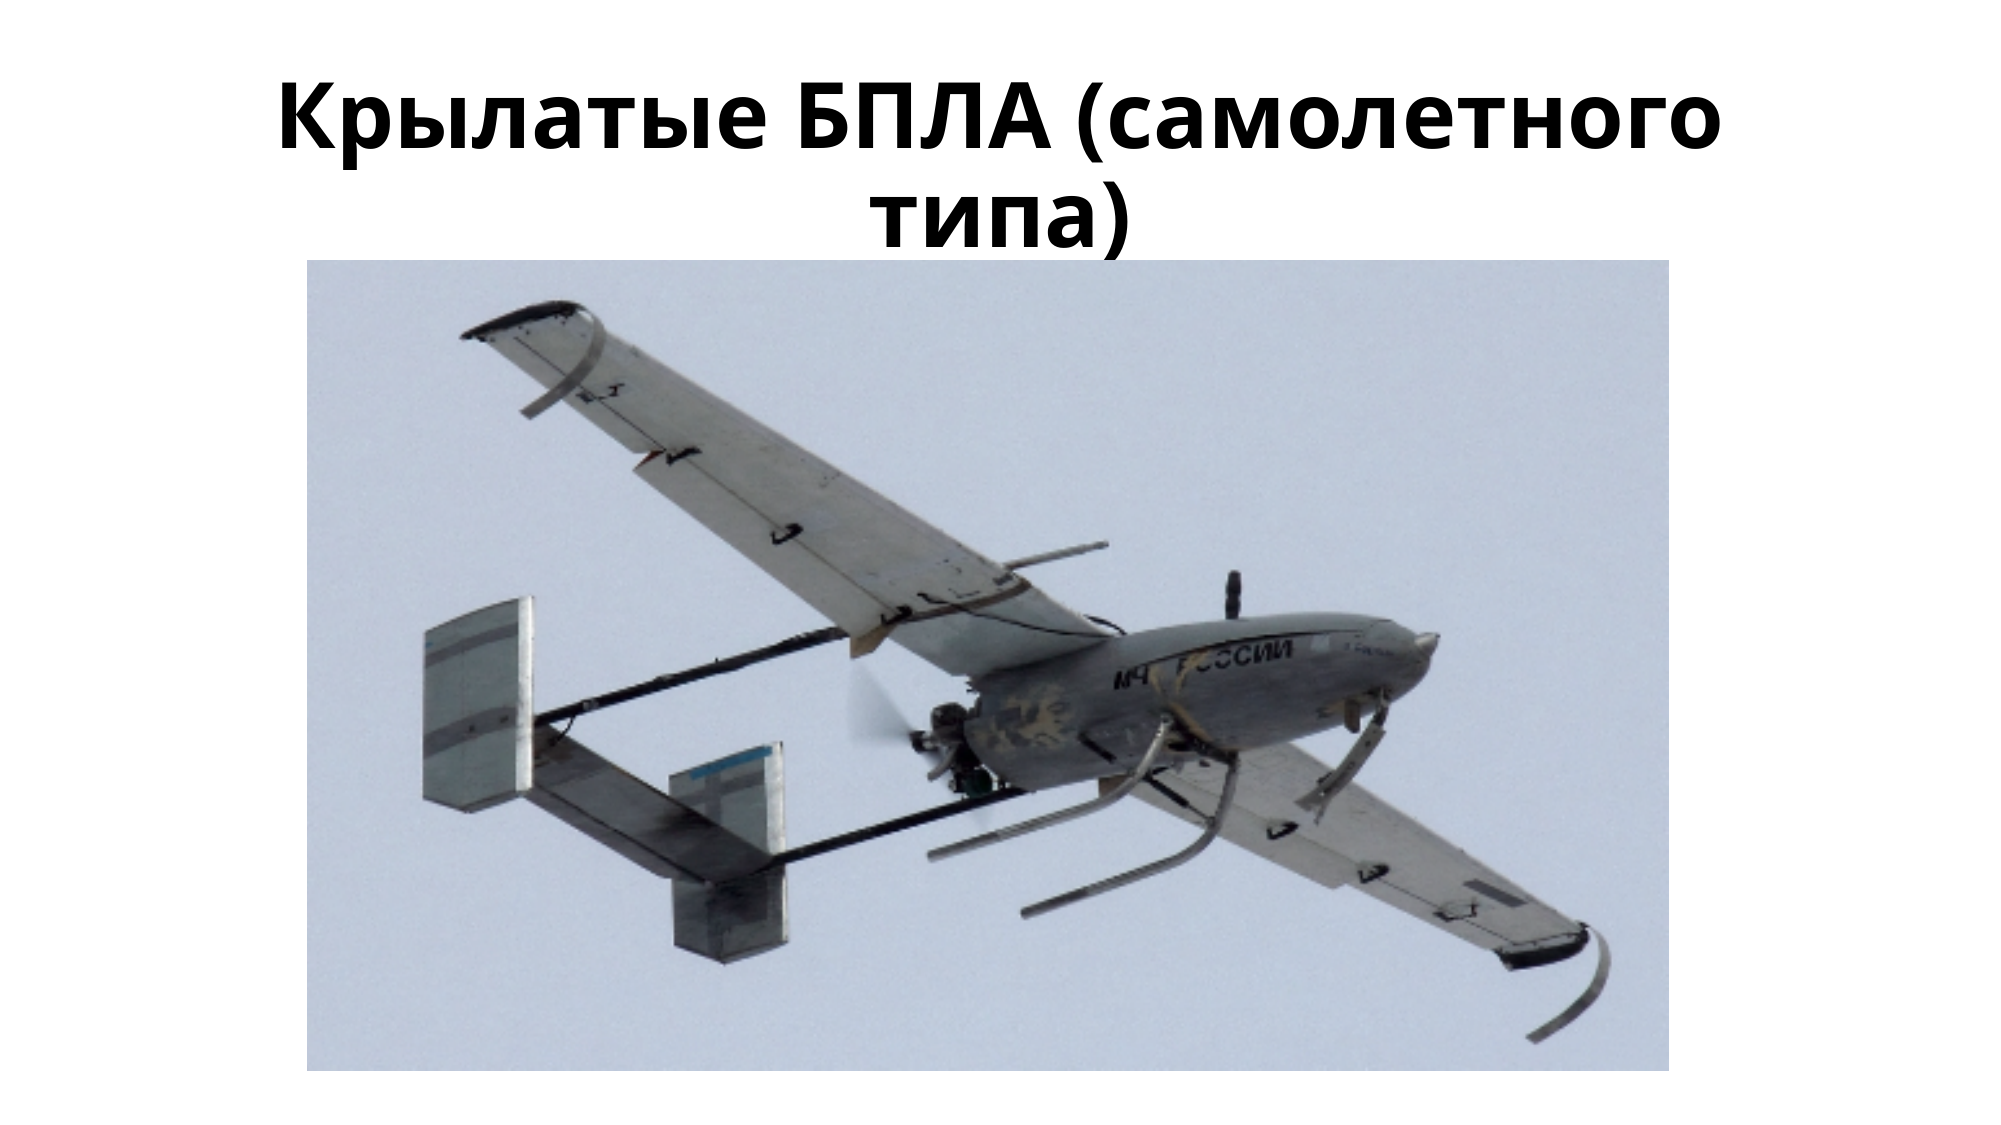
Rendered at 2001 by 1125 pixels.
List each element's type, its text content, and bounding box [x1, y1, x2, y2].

title Крылатые БПЛА (самолетного типа) [137, 59, 1863, 278]
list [307, 260, 1669, 1071]
